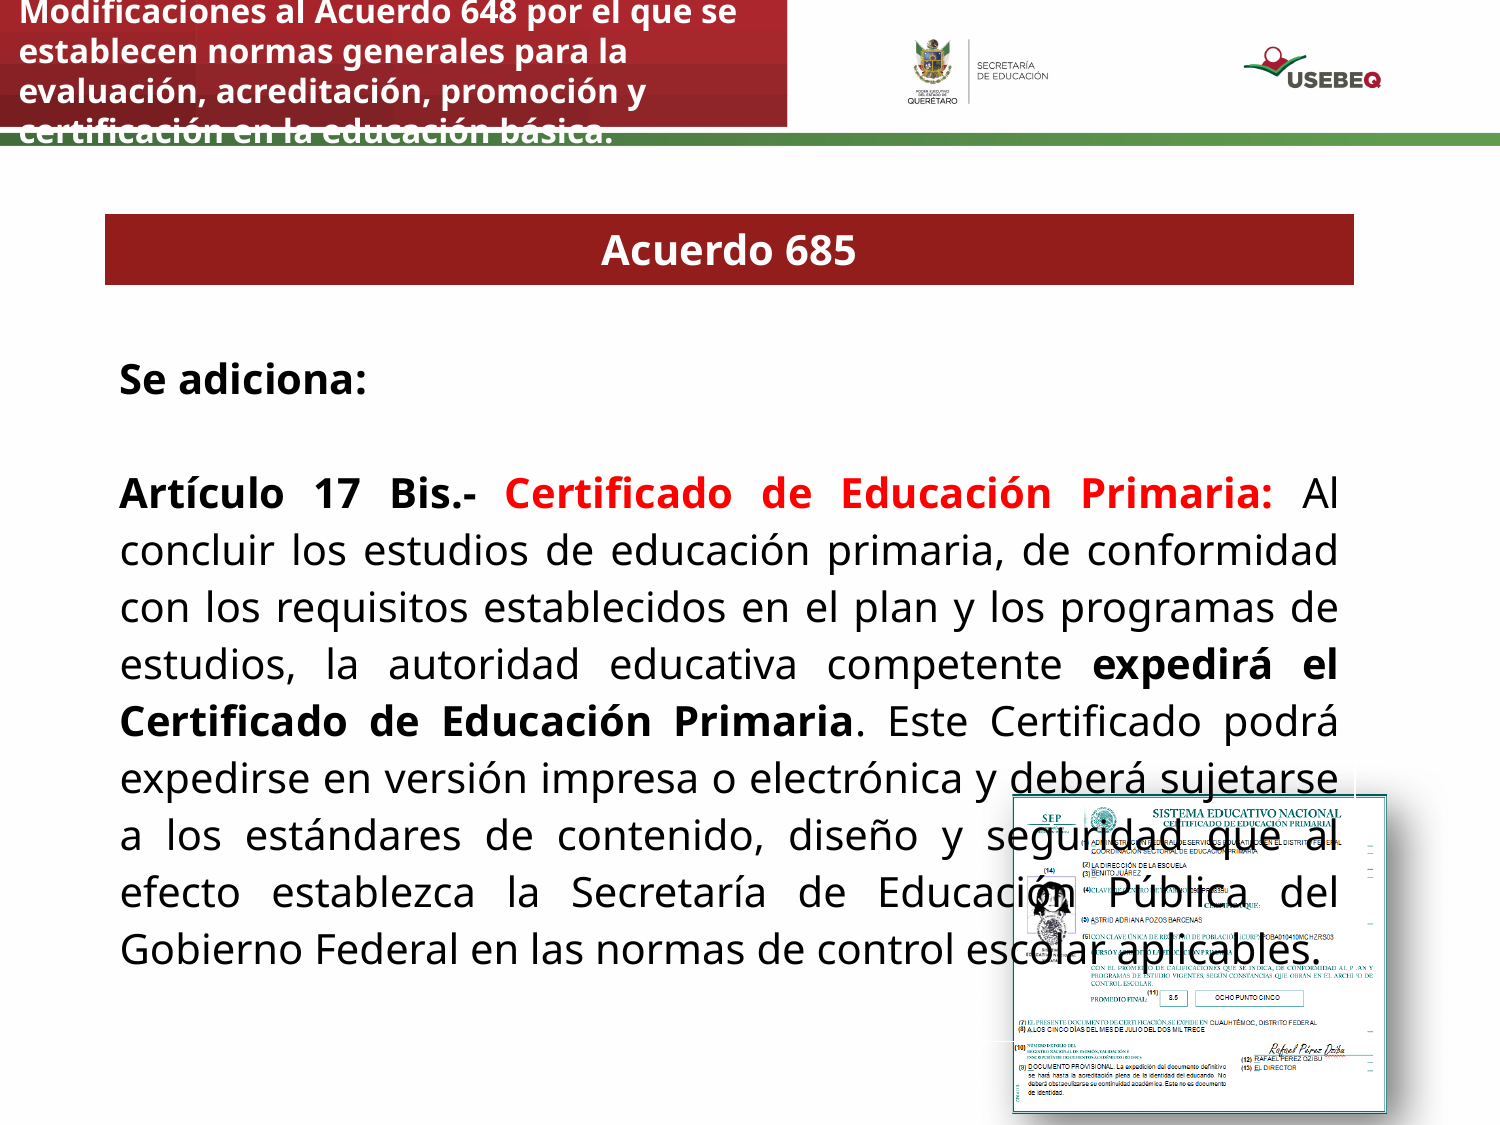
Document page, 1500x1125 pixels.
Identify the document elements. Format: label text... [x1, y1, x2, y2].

table_cell Se adiciona: Artículo 17 Bis.- Certificado de Educación Primaria: Al concluir los estudios de educación primaria, de conformidad con los requisitos establecidos en el plan y los programas de estudios, la autoridad educativa competente expedirá el Certificado de Educación Primaria. Este Certificado podrá expedirse en versión impresa o electrónica y deberá sujetarse a los estándares de contenido, diseño y seguridad que al efecto establezca la Secretaría de Educación Pública del Gobierno Federal en las normas de control escolar aplicables. [105, 286, 1354, 1041]
table_header Acuerdo 685 [105, 214, 1354, 285]
text_box Modificaciones al Acuerdo 648 por el que se establecen normas generales para la evaluación, acreditación, promoción y certificación en la educación básica. [3, 0, 798, 141]
picture [0, 0, 1500, 1125]
